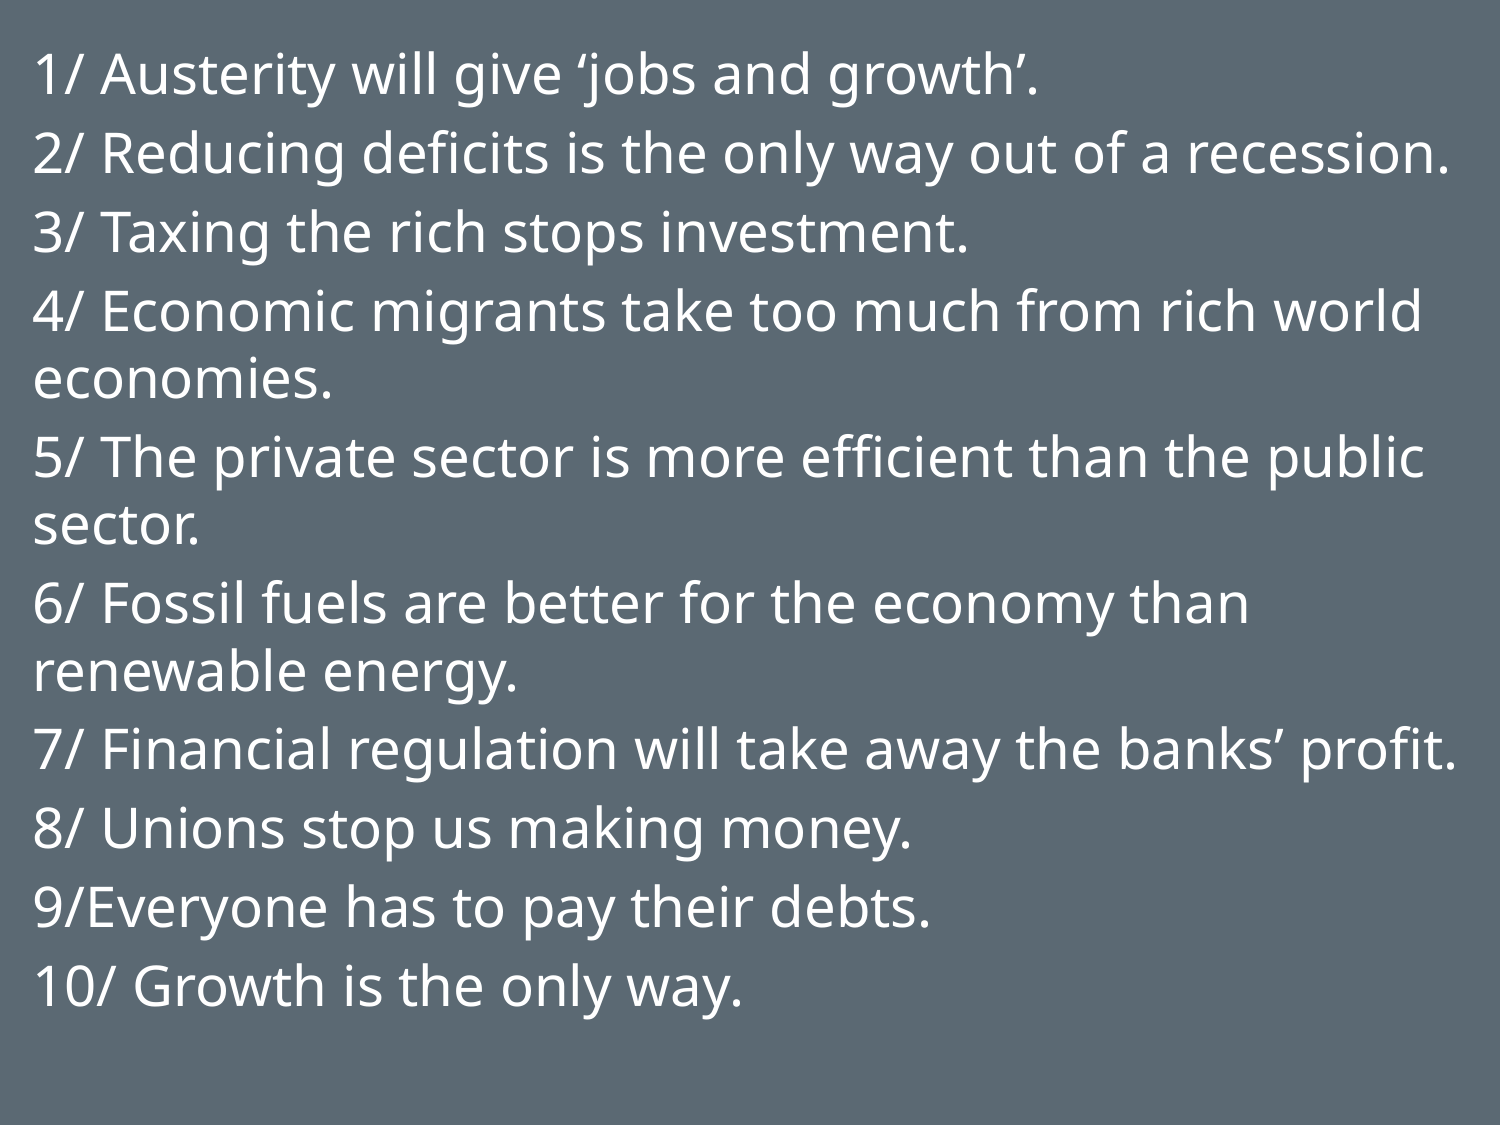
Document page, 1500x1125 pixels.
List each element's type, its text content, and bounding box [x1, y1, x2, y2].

list 1/ Austerity will give ‘jobs and growth’. 2/ Reducing deficits is the only way out of a recession. 3/ Taxing the rich stops investment. 4/ Economic migrants take too much from rich world economies. 5/ The private sector is more efficient than the public sector. 6/ Fossil fuels are better for the economy than renewable energy. 7/ Financial regulation will take away the banks’ profit. 8/ Unions stop us making money. 9/Everyone has to pay their debts. 10/ Growth is the only way. [17, 31, 1500, 1083]
